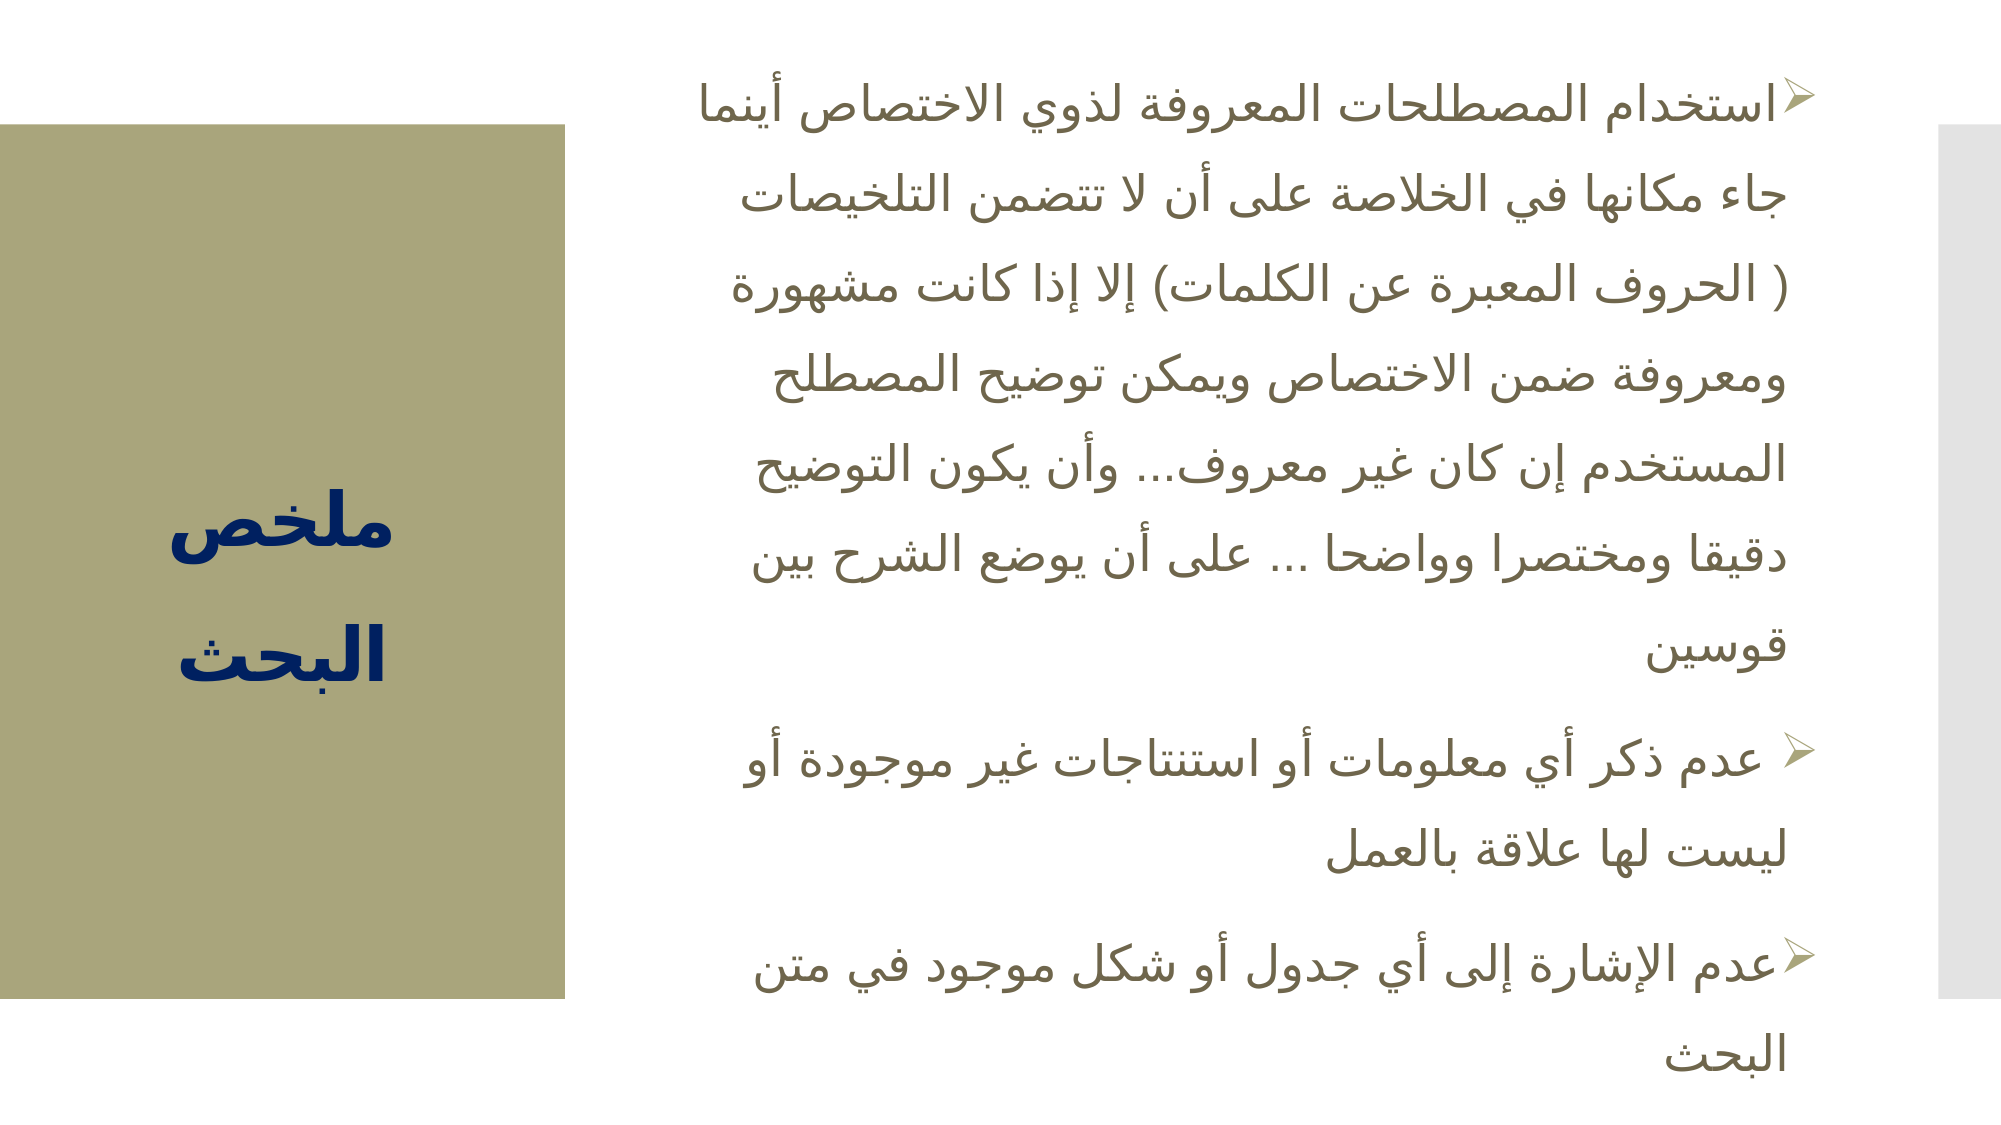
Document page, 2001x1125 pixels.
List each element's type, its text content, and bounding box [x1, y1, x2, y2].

list استخدام المصطلحات المعروفة لذوي الاختصاص أينما جاء مكانها في الخلاصة على أن لا تتضمن التلخيصات ( الحروف المعبرة عن الكلمات) إلا إذا كانت مشهورة ومعروفة ضمن الاختصاص ويمكن توضيح المصطلح المستخدم إن كان غير معروف... وأن يكون التوضيح دقيقا ومختصرا وواضحا ... على أن يوضع الشرح بين قوسين عدم ذكر أي معلومات أو استنتاجات غير موجودة أو ليست لها علاقة بالعمل عدم الإشارة إلى أي جدول أو شكل موجود في متن البحث [634, 141, 1835, 982]
title ملخص البحث [41, 184, 525, 940]
